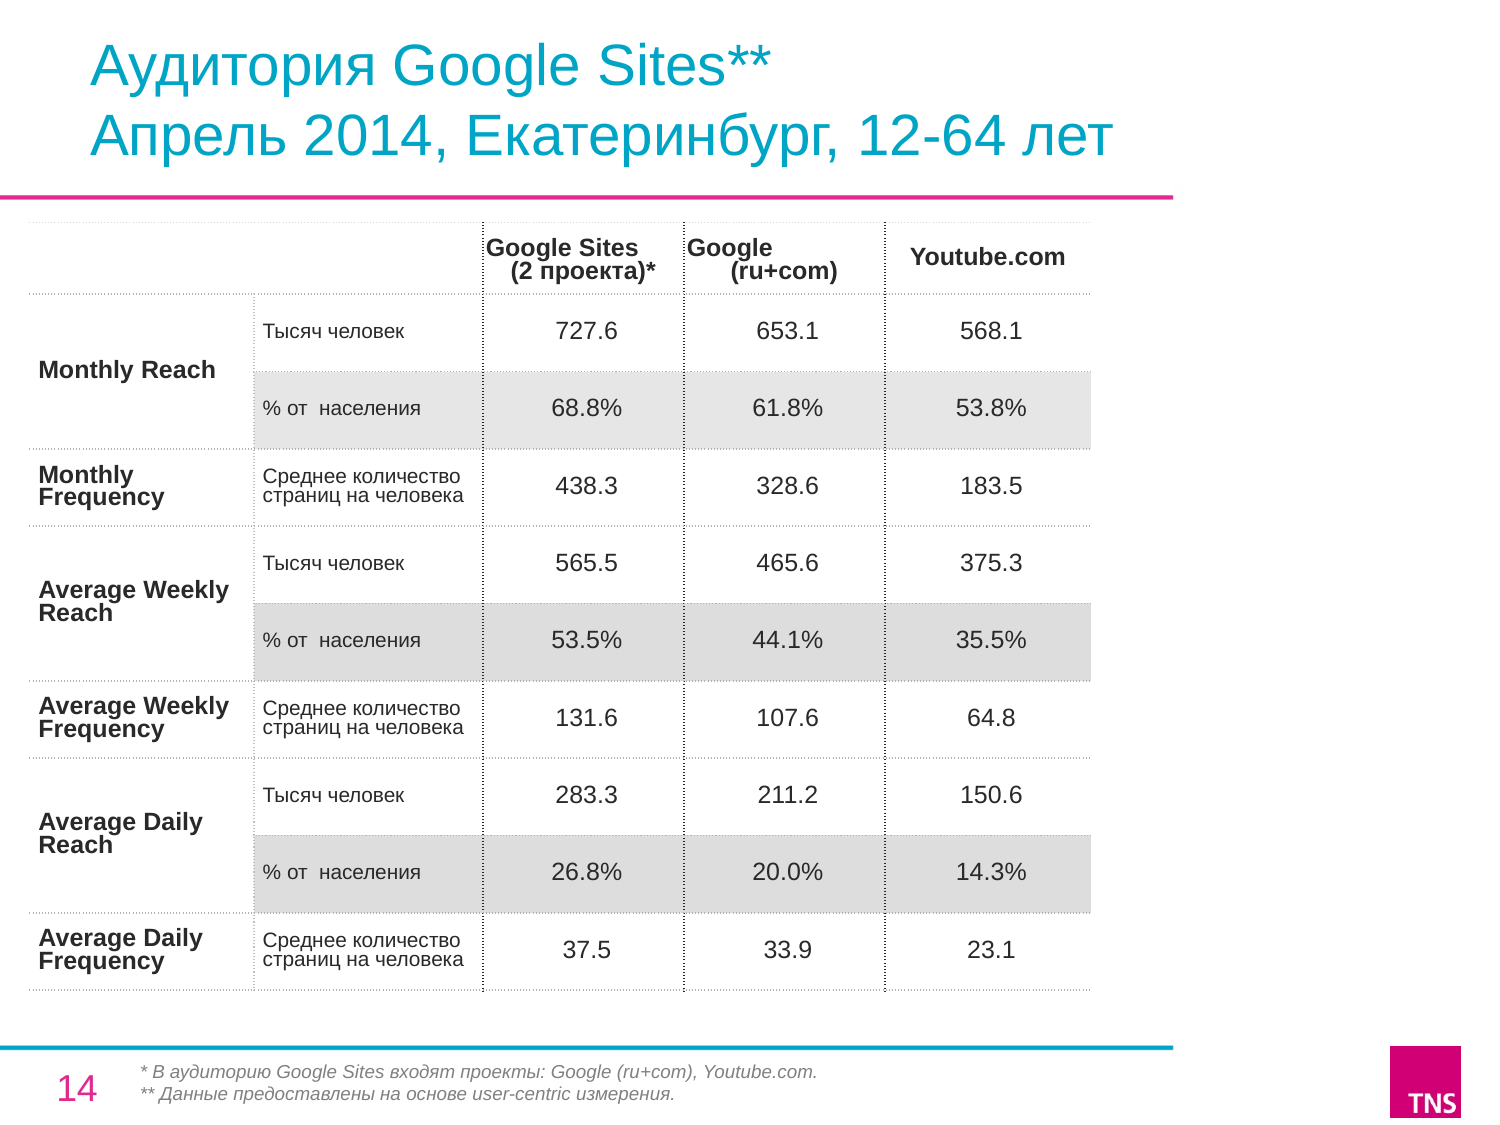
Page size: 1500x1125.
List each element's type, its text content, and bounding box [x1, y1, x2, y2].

table_header Google Sites (2 проекта)* [483, 223, 684, 294]
picture [0, 0, 1500, 1125]
table_cell 727.6 [483, 294, 684, 372]
slide_number 14 [40, 1055, 392, 1125]
table_cell 375.3 [885, 526, 1091, 603]
table_cell Тысяч человек [254, 758, 483, 835]
table_header Google (ru+com) [684, 223, 885, 294]
title Аудитория Google Sites** Апрель 2014, Екатеринбург, 12-64 лет [74, 8, 1476, 187]
table_cell Monthly Reach [29, 294, 254, 449]
table_cell 64.8 [885, 681, 1091, 758]
table_cell 183.5 [885, 449, 1091, 526]
table_cell 283.3 [483, 758, 684, 835]
table_cell % от населения [254, 835, 483, 913]
table_cell Monthly Frequency [29, 449, 254, 526]
table_cell Среднее количество страниц на человека [254, 449, 483, 526]
table_cell Average Daily Reach [29, 758, 254, 913]
table_cell Average Weekly Frequency [29, 681, 254, 758]
table_cell 568.1 [885, 294, 1091, 372]
table_cell 20.0% [684, 835, 885, 913]
table_cell 33.9 [684, 913, 885, 990]
table_cell 53.5% [483, 603, 684, 681]
table_cell 211.2 [684, 758, 885, 835]
table_cell Тысяч человек [254, 526, 483, 603]
table_cell 23.1 [885, 913, 1091, 990]
table_cell 61.8% [684, 372, 885, 449]
table_cell 35.5% [885, 603, 1091, 681]
table_cell 53.8% [885, 372, 1091, 449]
table_cell % от населения [254, 372, 483, 449]
table_cell 107.6 [684, 681, 885, 758]
text_box * В аудиторию Google Sites входят проекты: Google (ru+com), Youtube.com. ** Данные предоставлены на основе user-centric измерения. [124, 1052, 1463, 1112]
table_cell 68.8% [483, 372, 684, 449]
table_cell Среднее количество страниц на человека [254, 681, 483, 758]
table_cell 131.6 [483, 681, 684, 758]
table_cell 465.6 [684, 526, 885, 603]
table_cell 328.6 [684, 449, 885, 526]
table_cell 565.5 [483, 526, 684, 603]
table_cell 44.1% [684, 603, 885, 681]
table_cell 438.3 [483, 449, 684, 526]
table_header Youtube.com [885, 223, 1091, 294]
table_header [29, 223, 483, 294]
table_cell 37.5 [483, 913, 684, 990]
table_cell Average Daily Frequency [29, 913, 254, 990]
table_cell 150.6 [885, 758, 1091, 835]
table_cell 14.3% [885, 835, 1091, 913]
table_cell Среднее количество страниц на человека [254, 913, 483, 990]
table_cell 653.1 [684, 294, 885, 372]
table_cell 26.8% [483, 835, 684, 913]
table_cell Тысяч человек [254, 294, 483, 372]
table_cell Average Weekly Reach [29, 526, 254, 681]
table_cell % от населения [254, 603, 483, 681]
